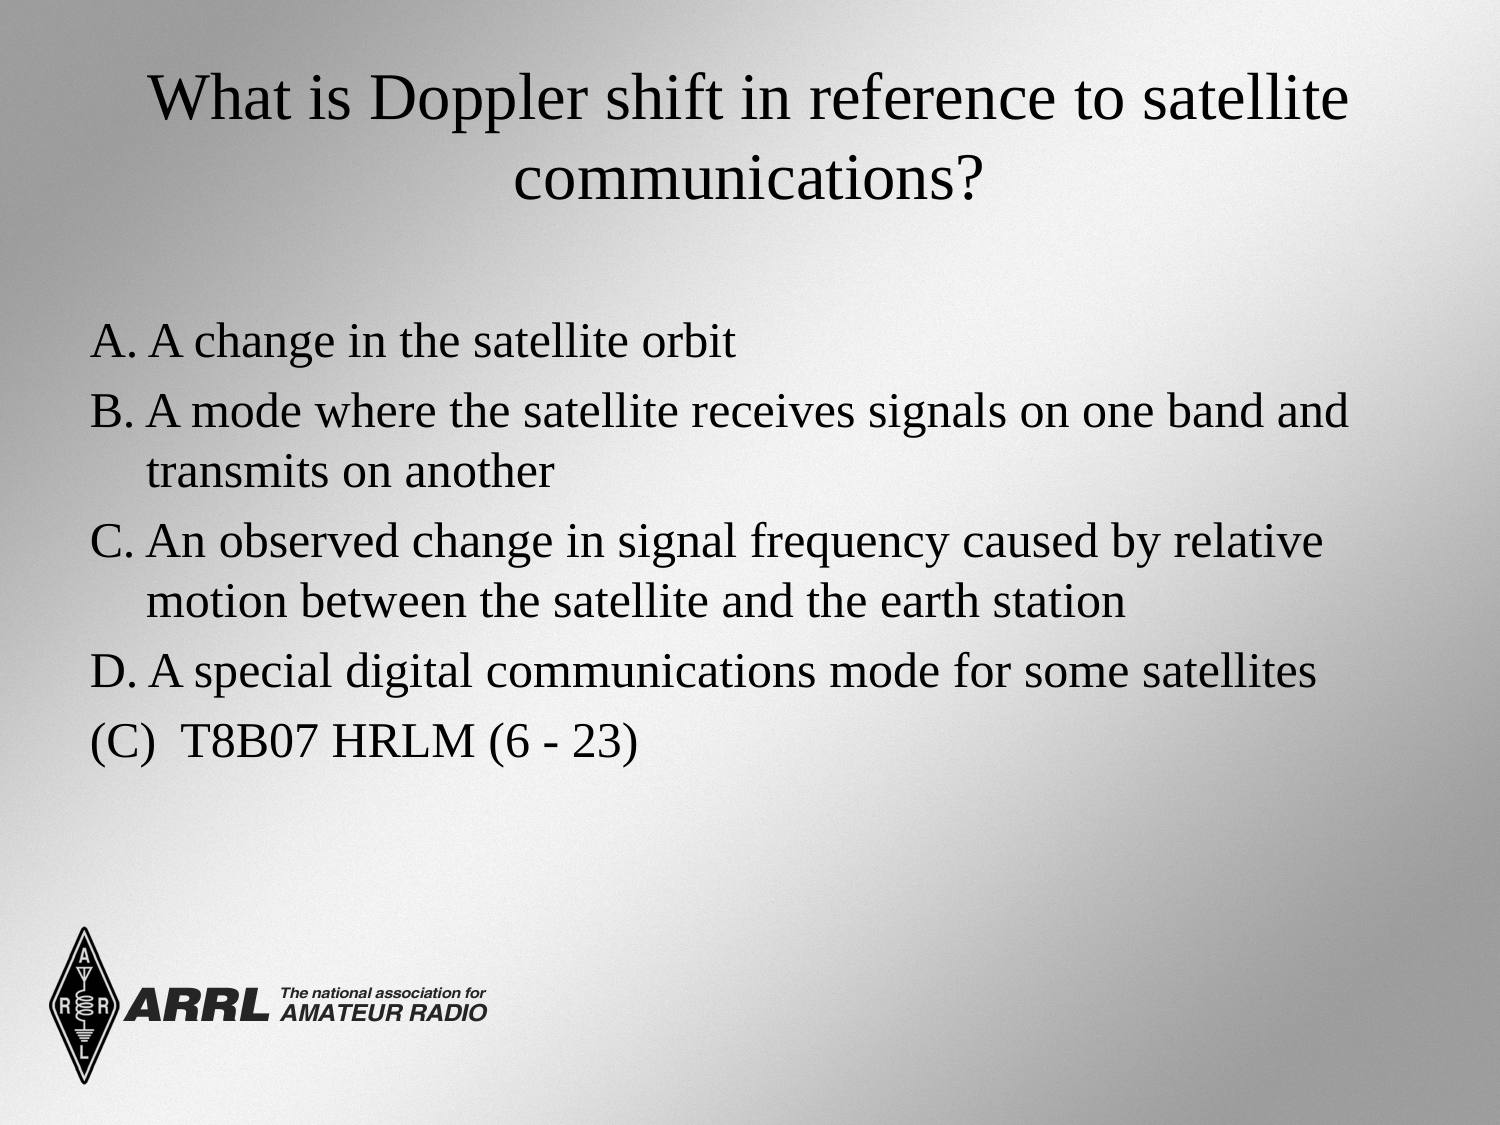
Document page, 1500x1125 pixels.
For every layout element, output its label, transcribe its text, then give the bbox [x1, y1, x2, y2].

picture [0, 0, 1500, 1125]
title What is Doppler shift in reference to satellite communications? [75, 45, 1425, 233]
list A. A change in the satellite orbit B. A mode where the satellite receives signals on one band and transmits on another C. An observed change in signal frequency caused by relative motion between the satellite and the earth station D. A special digital communications mode for some satellites (C) T8B07 HRLM (6 - 23) [75, 299, 1425, 1005]
